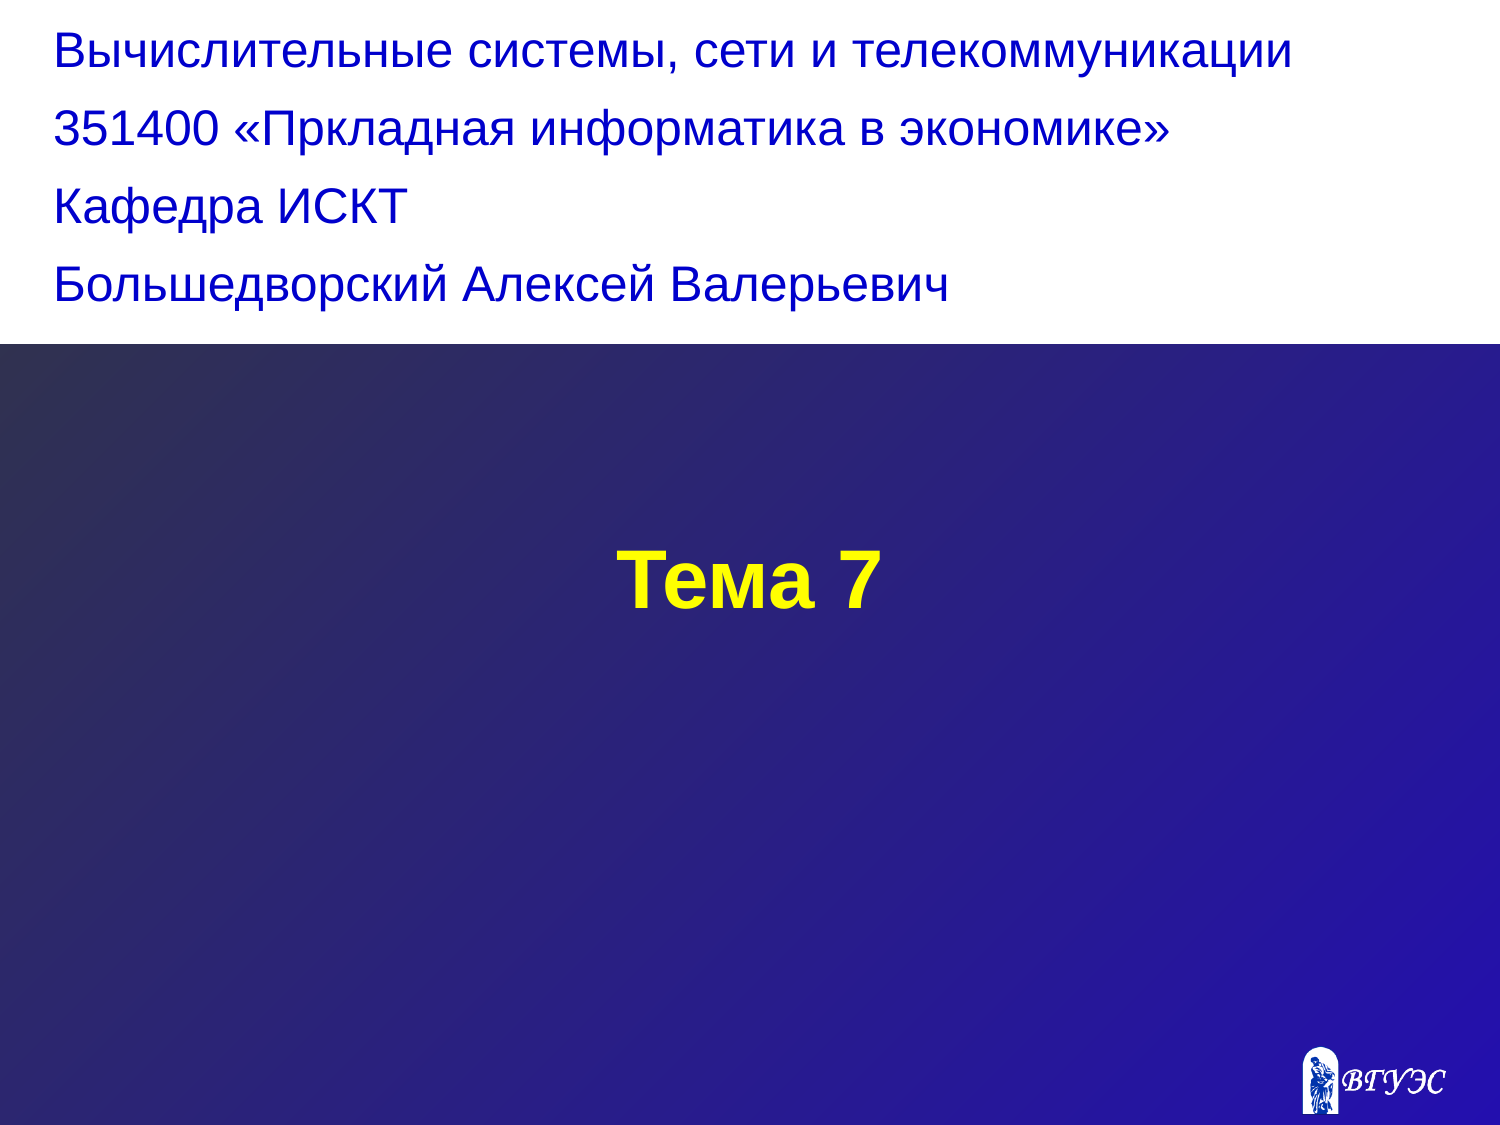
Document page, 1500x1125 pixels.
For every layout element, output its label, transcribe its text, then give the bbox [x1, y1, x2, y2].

text_box [53, 692, 1447, 1035]
text_box Тема 7 [53, 518, 1447, 633]
text_box Вычислительные системы, сети и телекоммуникации 351400 «Пркладная информатика в экономике» Кафедра ИСКТ Большедворский Алексей Валерьевич [53, 0, 1447, 343]
picture [1302, 1046, 1447, 1115]
text_box [0, 0, 1500, 344]
